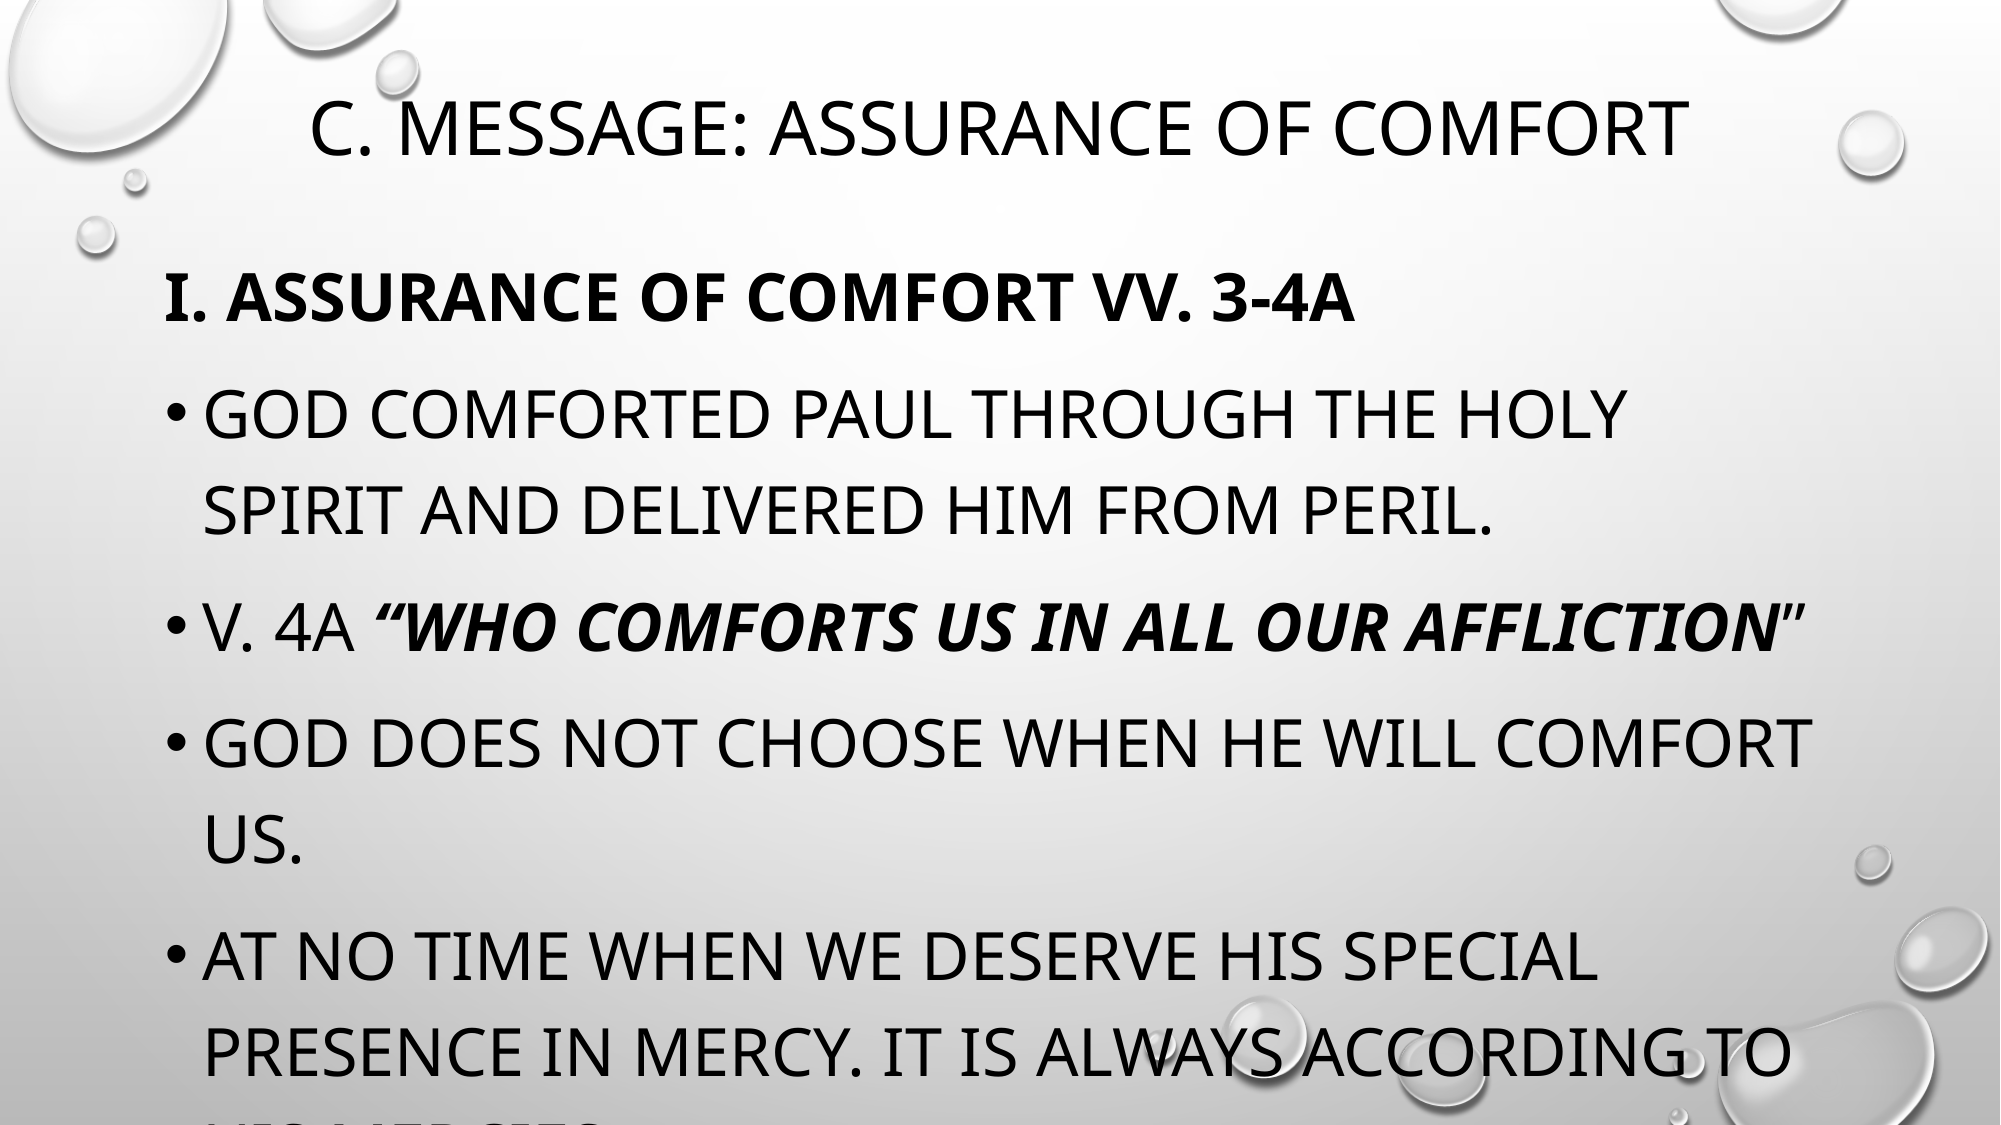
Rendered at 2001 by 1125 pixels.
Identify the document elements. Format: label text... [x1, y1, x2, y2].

list I. Assurance of comfort vv. 3-4a God comforted paul through the holy spirit and delivered him from peril. v. 4a “who comforts us in all our affliction” God does not choose when he will comfort us. At no time when we deserve his special presence in mercy. It is always according to his mercies. [149, 231, 1850, 794]
title c. message: assurance of comfort [149, 0, 1850, 231]
picture [0, 0, 2000, 1125]
